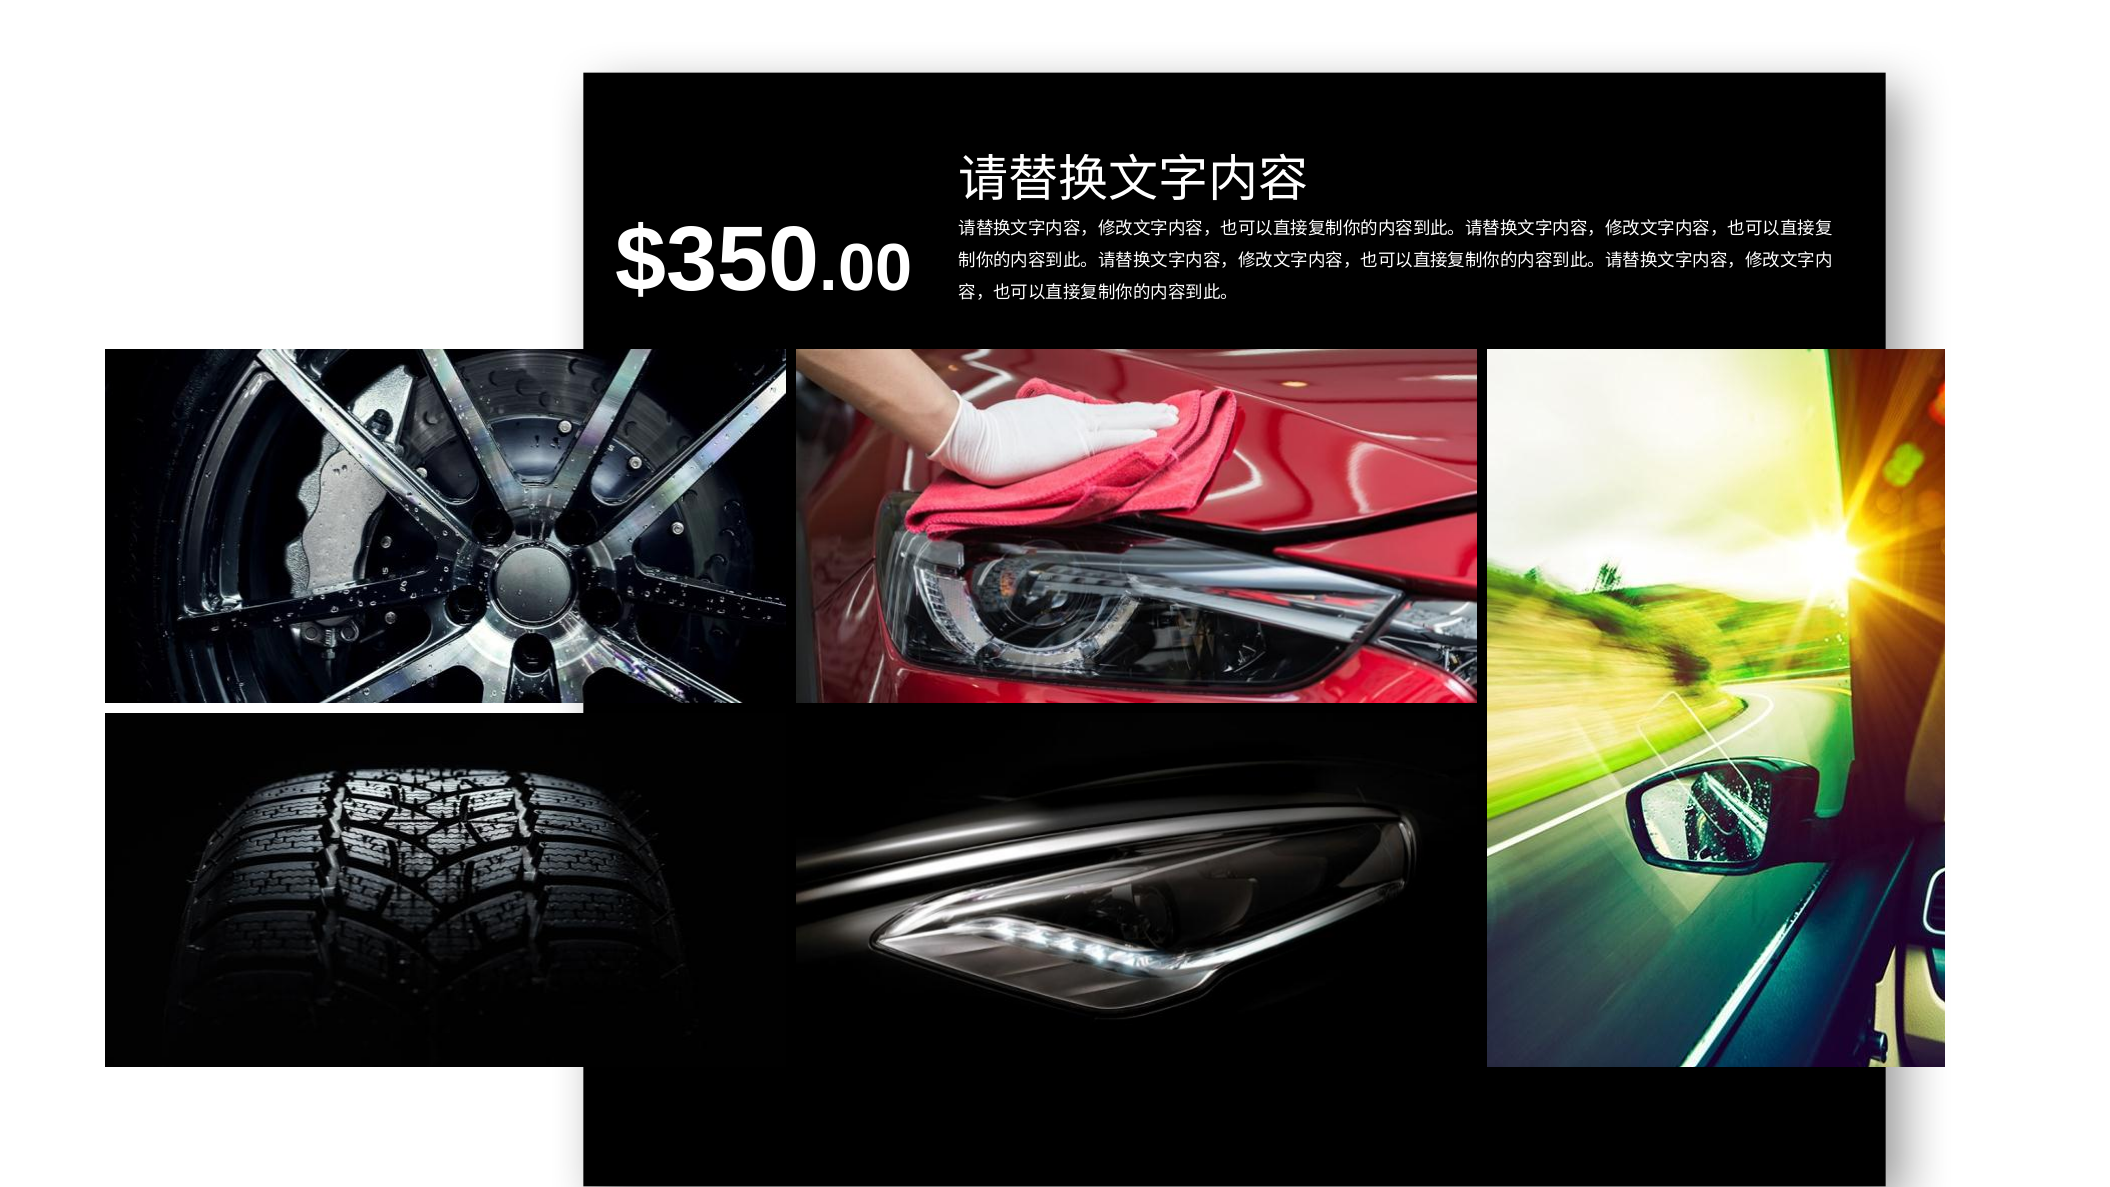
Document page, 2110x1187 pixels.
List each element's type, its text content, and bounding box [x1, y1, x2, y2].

picture [105, 713, 786, 1067]
text_box $350.00 [615, 198, 913, 309]
text_box [582, 71, 1887, 1187]
picture [796, 349, 1477, 703]
picture [105, 349, 786, 703]
picture [796, 713, 1477, 1067]
text_box 请替换文字内容 请替换文字内容，修改文字内容，也可以直接复制你的内容到此。请替换文字内容，修改文字内容，也可以直接复制你的内容到此。请替换文字内容，修改文字内容，也可以直接复制你的内容到此。请替换文字内容，修改文字内容，也可以直接复制你的内容到此。 [958, 146, 1842, 302]
picture [1487, 349, 1945, 1067]
